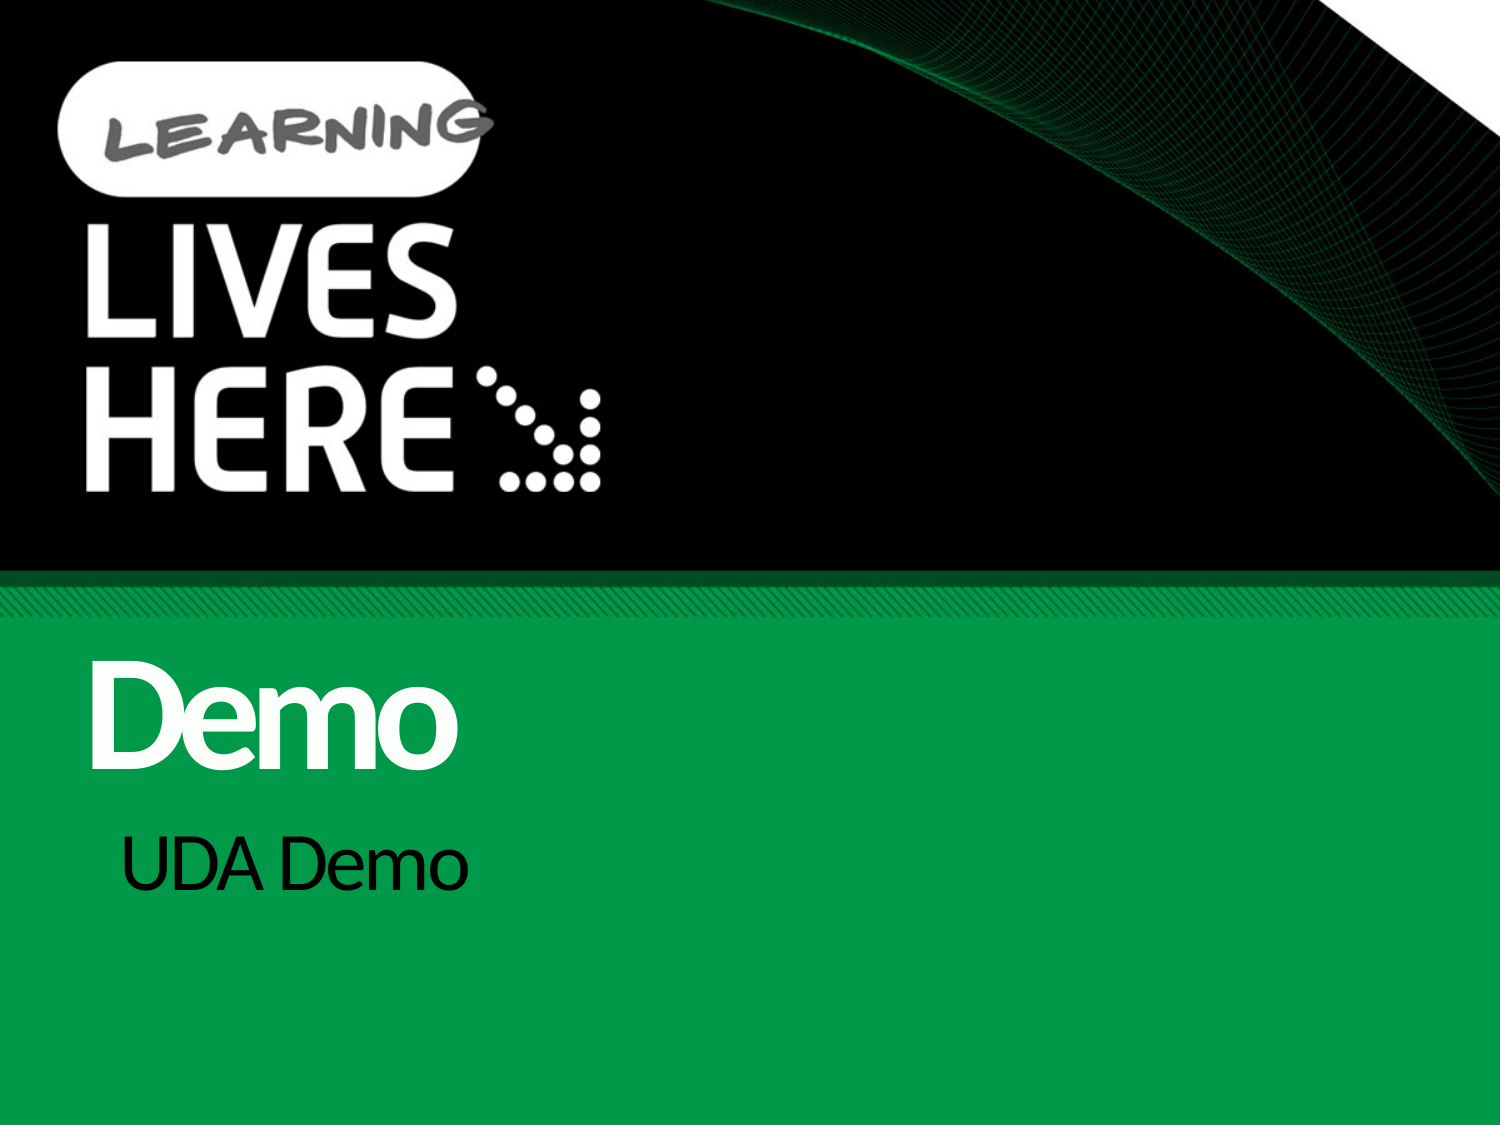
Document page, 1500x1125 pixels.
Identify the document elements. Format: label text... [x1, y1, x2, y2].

picture [0, 0, 1500, 1125]
list Demo [83, 625, 1344, 800]
title UDA Demo [119, 818, 1375, 943]
